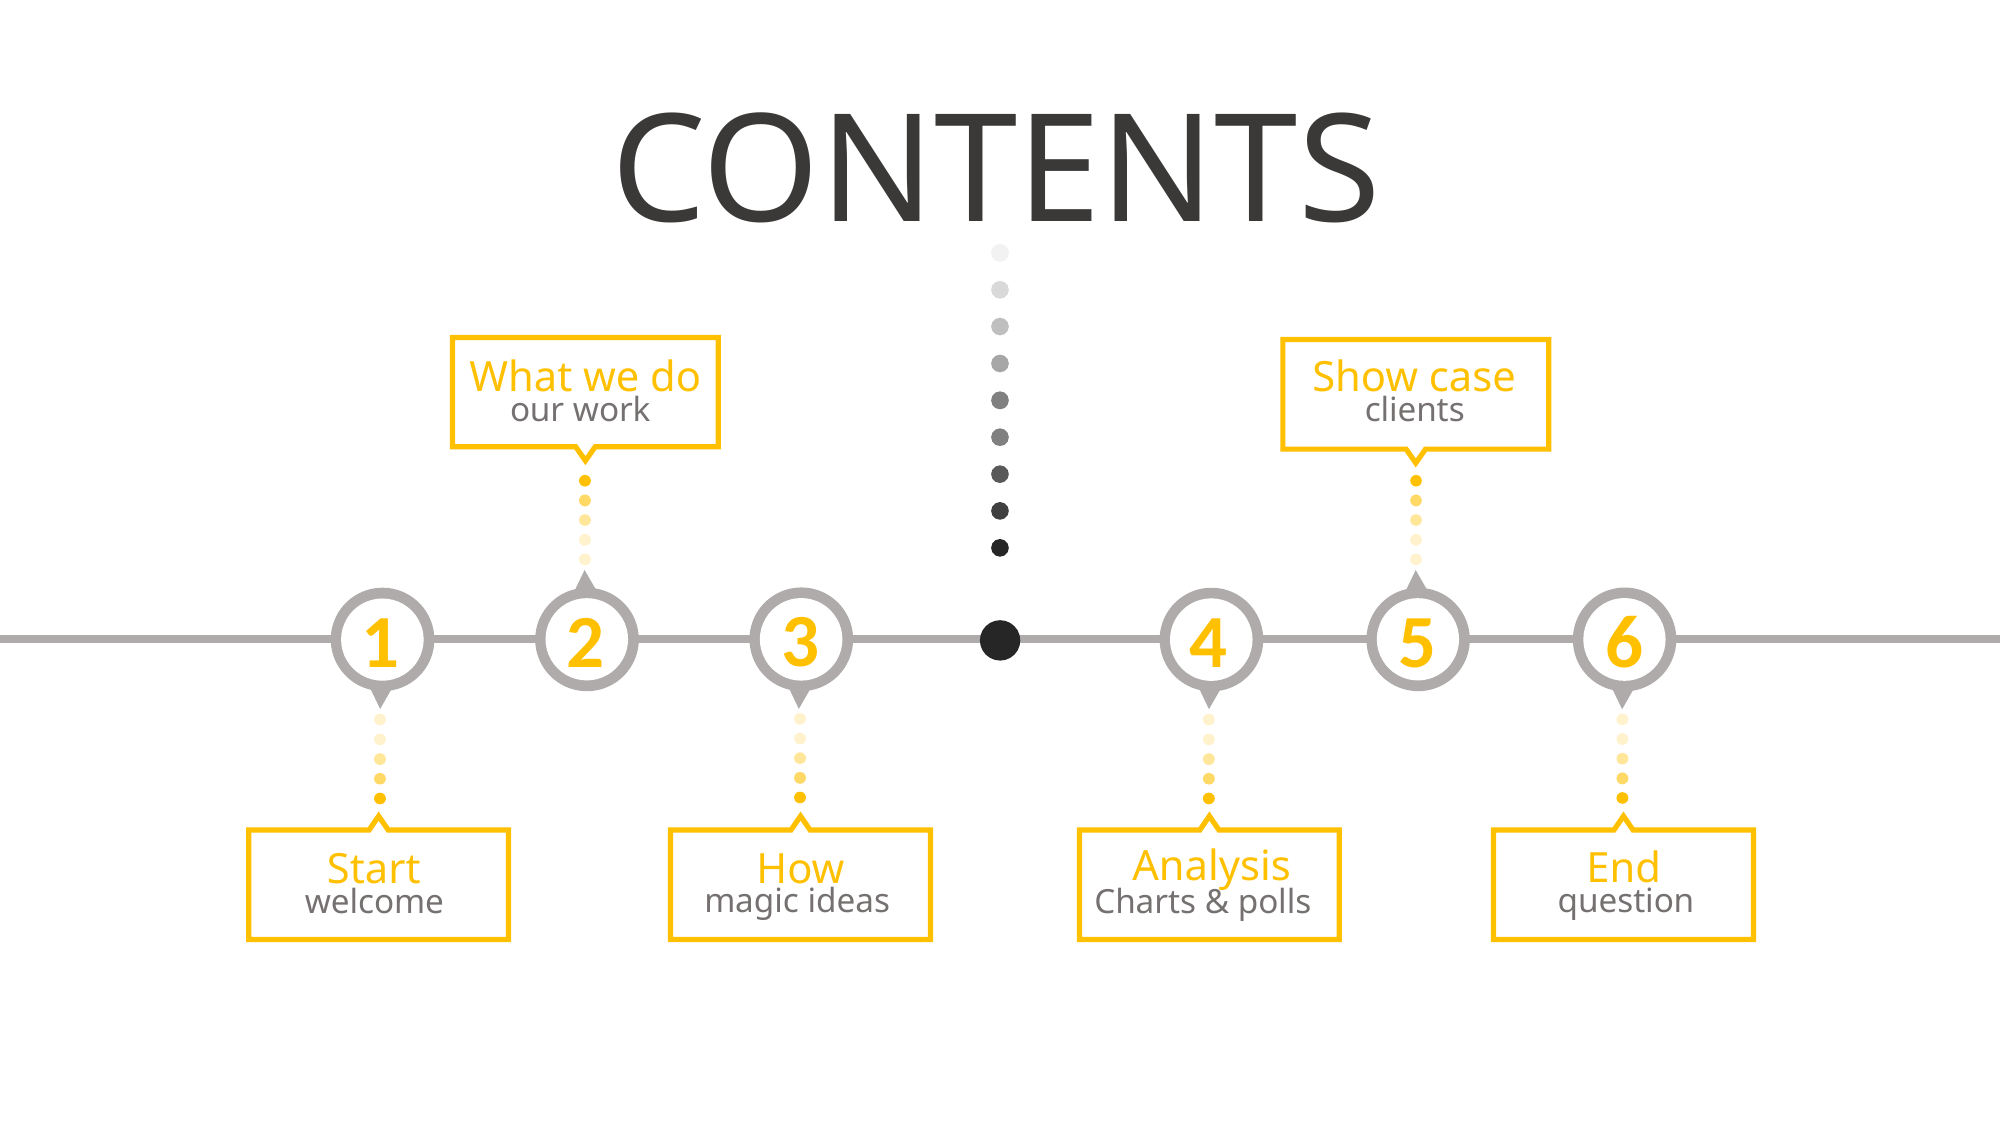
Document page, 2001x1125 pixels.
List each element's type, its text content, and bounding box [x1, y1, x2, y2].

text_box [248, 816, 509, 940]
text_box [1159, 585, 1264, 692]
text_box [1410, 474, 1422, 566]
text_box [1079, 816, 1358, 940]
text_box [373, 713, 386, 805]
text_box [991, 243, 1009, 557]
text_box [979, 619, 1022, 638]
text_box CONTENTS [596, 64, 1396, 259]
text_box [793, 712, 806, 804]
text_box [978, 639, 1022, 662]
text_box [1202, 713, 1215, 805]
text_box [1572, 585, 1677, 692]
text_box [535, 584, 639, 692]
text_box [330, 584, 435, 692]
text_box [1366, 585, 1470, 692]
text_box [1616, 713, 1629, 804]
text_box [670, 816, 946, 940]
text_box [452, 337, 719, 461]
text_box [749, 584, 854, 692]
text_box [1282, 339, 1549, 463]
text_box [1493, 816, 1800, 940]
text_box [578, 474, 591, 566]
